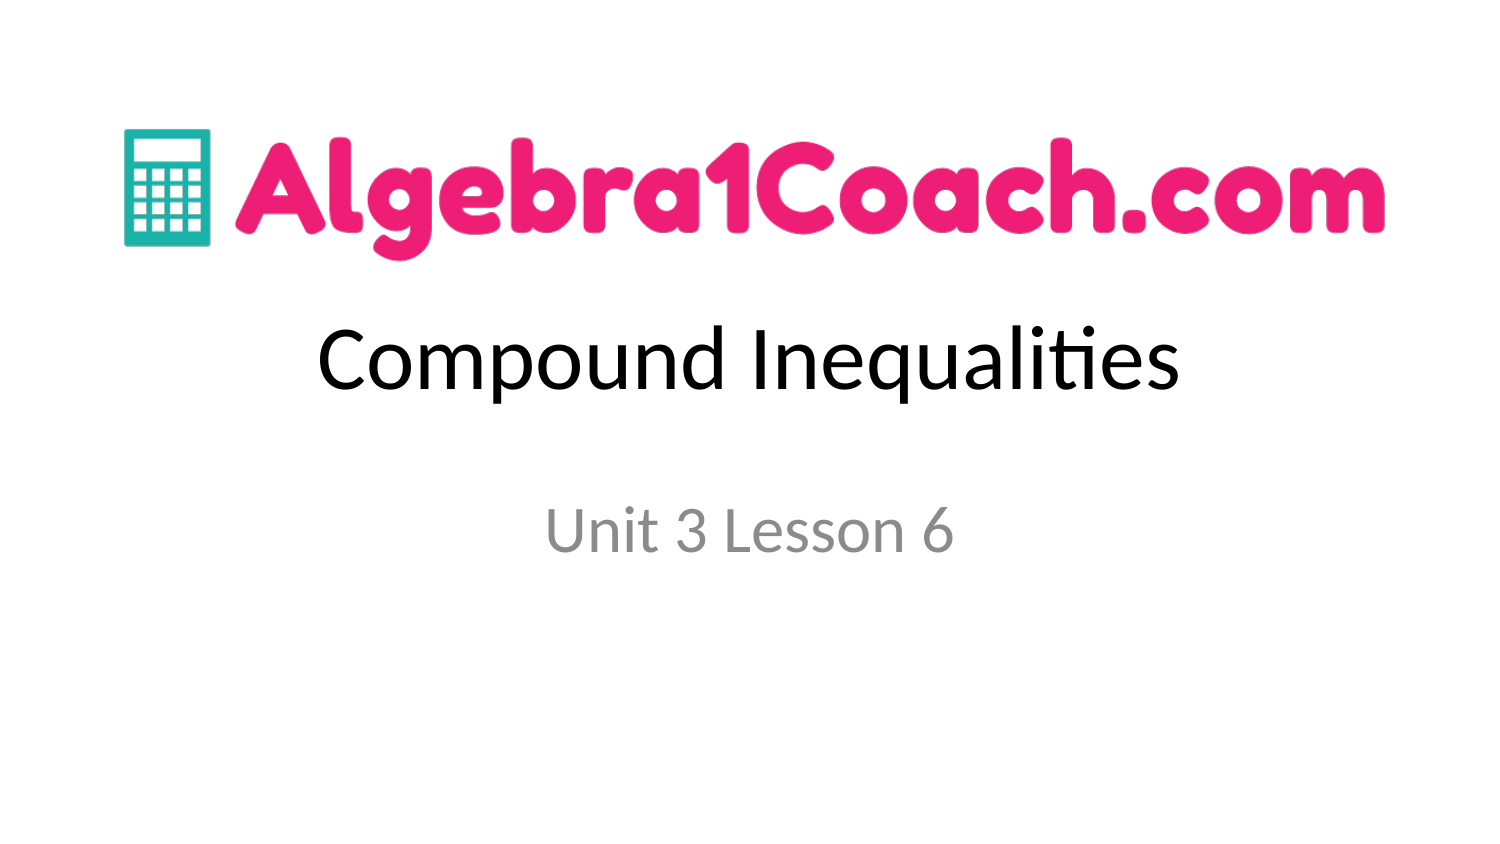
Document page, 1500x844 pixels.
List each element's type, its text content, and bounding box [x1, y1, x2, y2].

subtitle Unit 3 Lesson 6 [225, 478, 1275, 694]
title Compound Inequalities [112, 292, 1388, 443]
picture [69, 113, 1421, 284]
